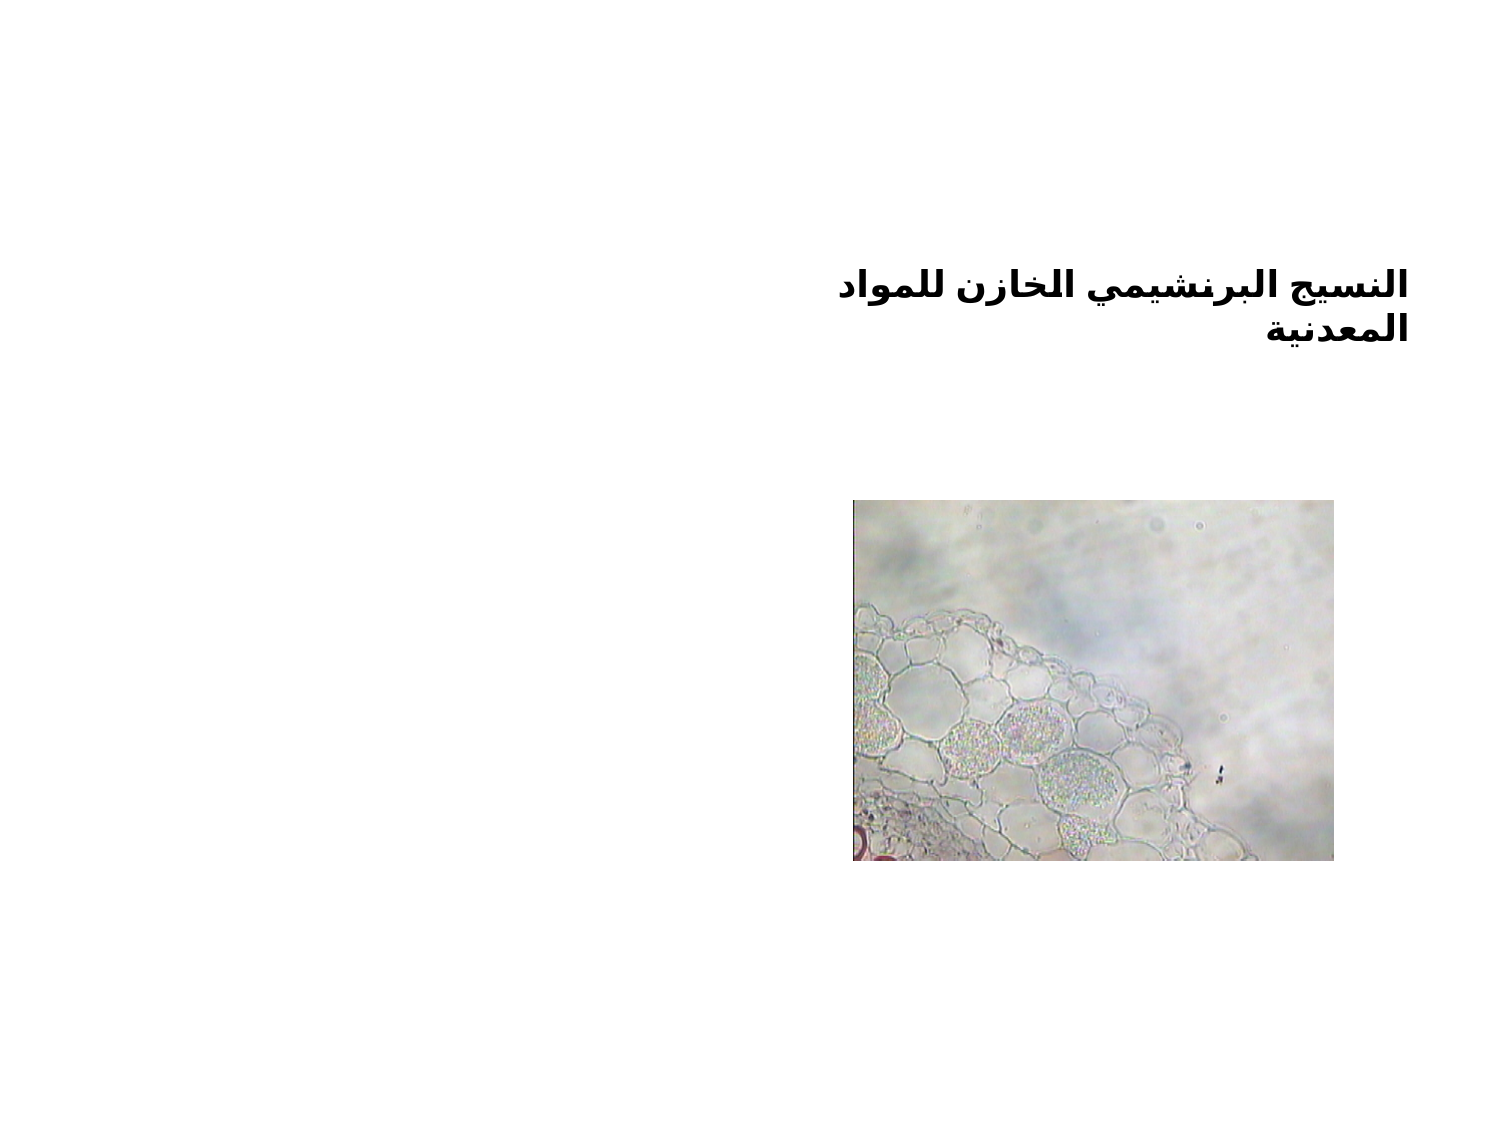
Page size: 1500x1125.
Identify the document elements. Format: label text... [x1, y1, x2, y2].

list النسيج البرنشيمي الخازن للمواد المعدنية [761, 251, 1425, 357]
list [853, 500, 1334, 861]
